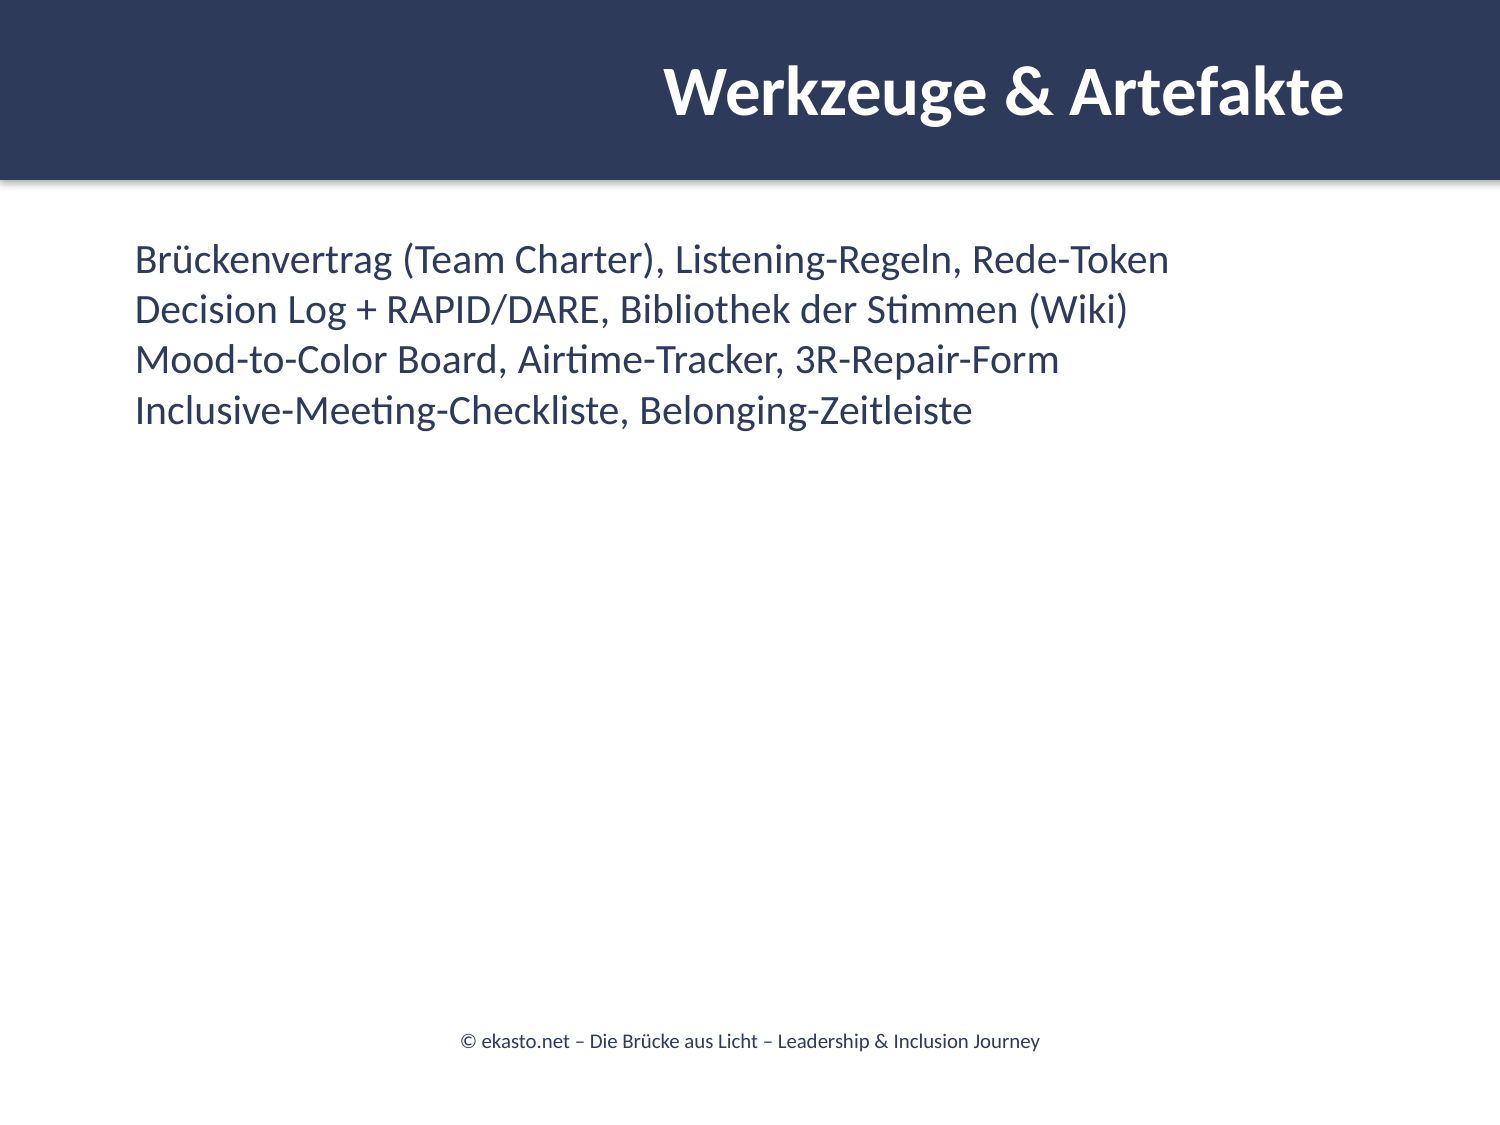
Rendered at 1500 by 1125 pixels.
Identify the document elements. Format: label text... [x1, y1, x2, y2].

text_box [0, 0, 1500, 181]
text_box © ekasto.net – Die Brücke aus Licht – Leadership & Inclusion Journey [444, 1020, 1056, 1060]
text_box Werkzeuge & Artefakte [648, 37, 1361, 138]
text_box Brückenvertrag (Team Charter), Listening-Regeln, Rede-Token Decision Log + RAPID/DARE, Bibliothek der Stimmen (Wiki) Mood-to-Color Board, Airtime-Tracker, 3R-Repair-Form Inclusive-Meeting-Checkliste, Belonging-Zeitleiste [119, 224, 1500, 440]
